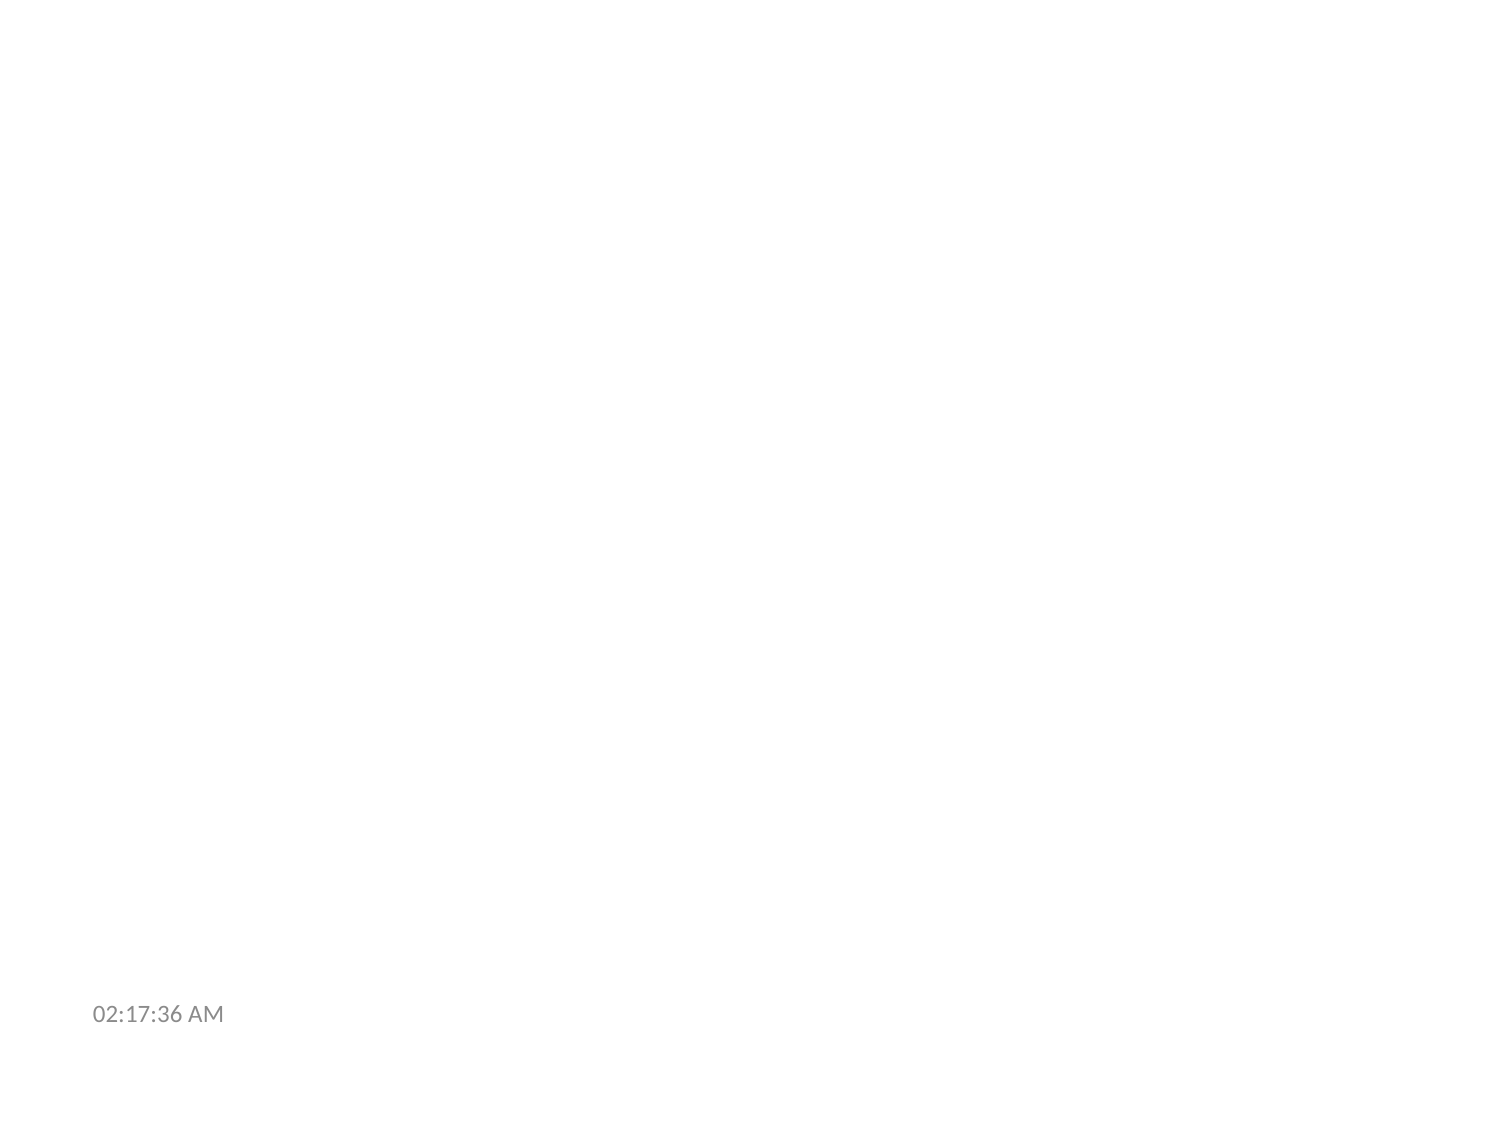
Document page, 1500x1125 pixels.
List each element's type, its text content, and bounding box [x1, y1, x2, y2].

text_box 3:35:09 PM [77, 982, 428, 1043]
